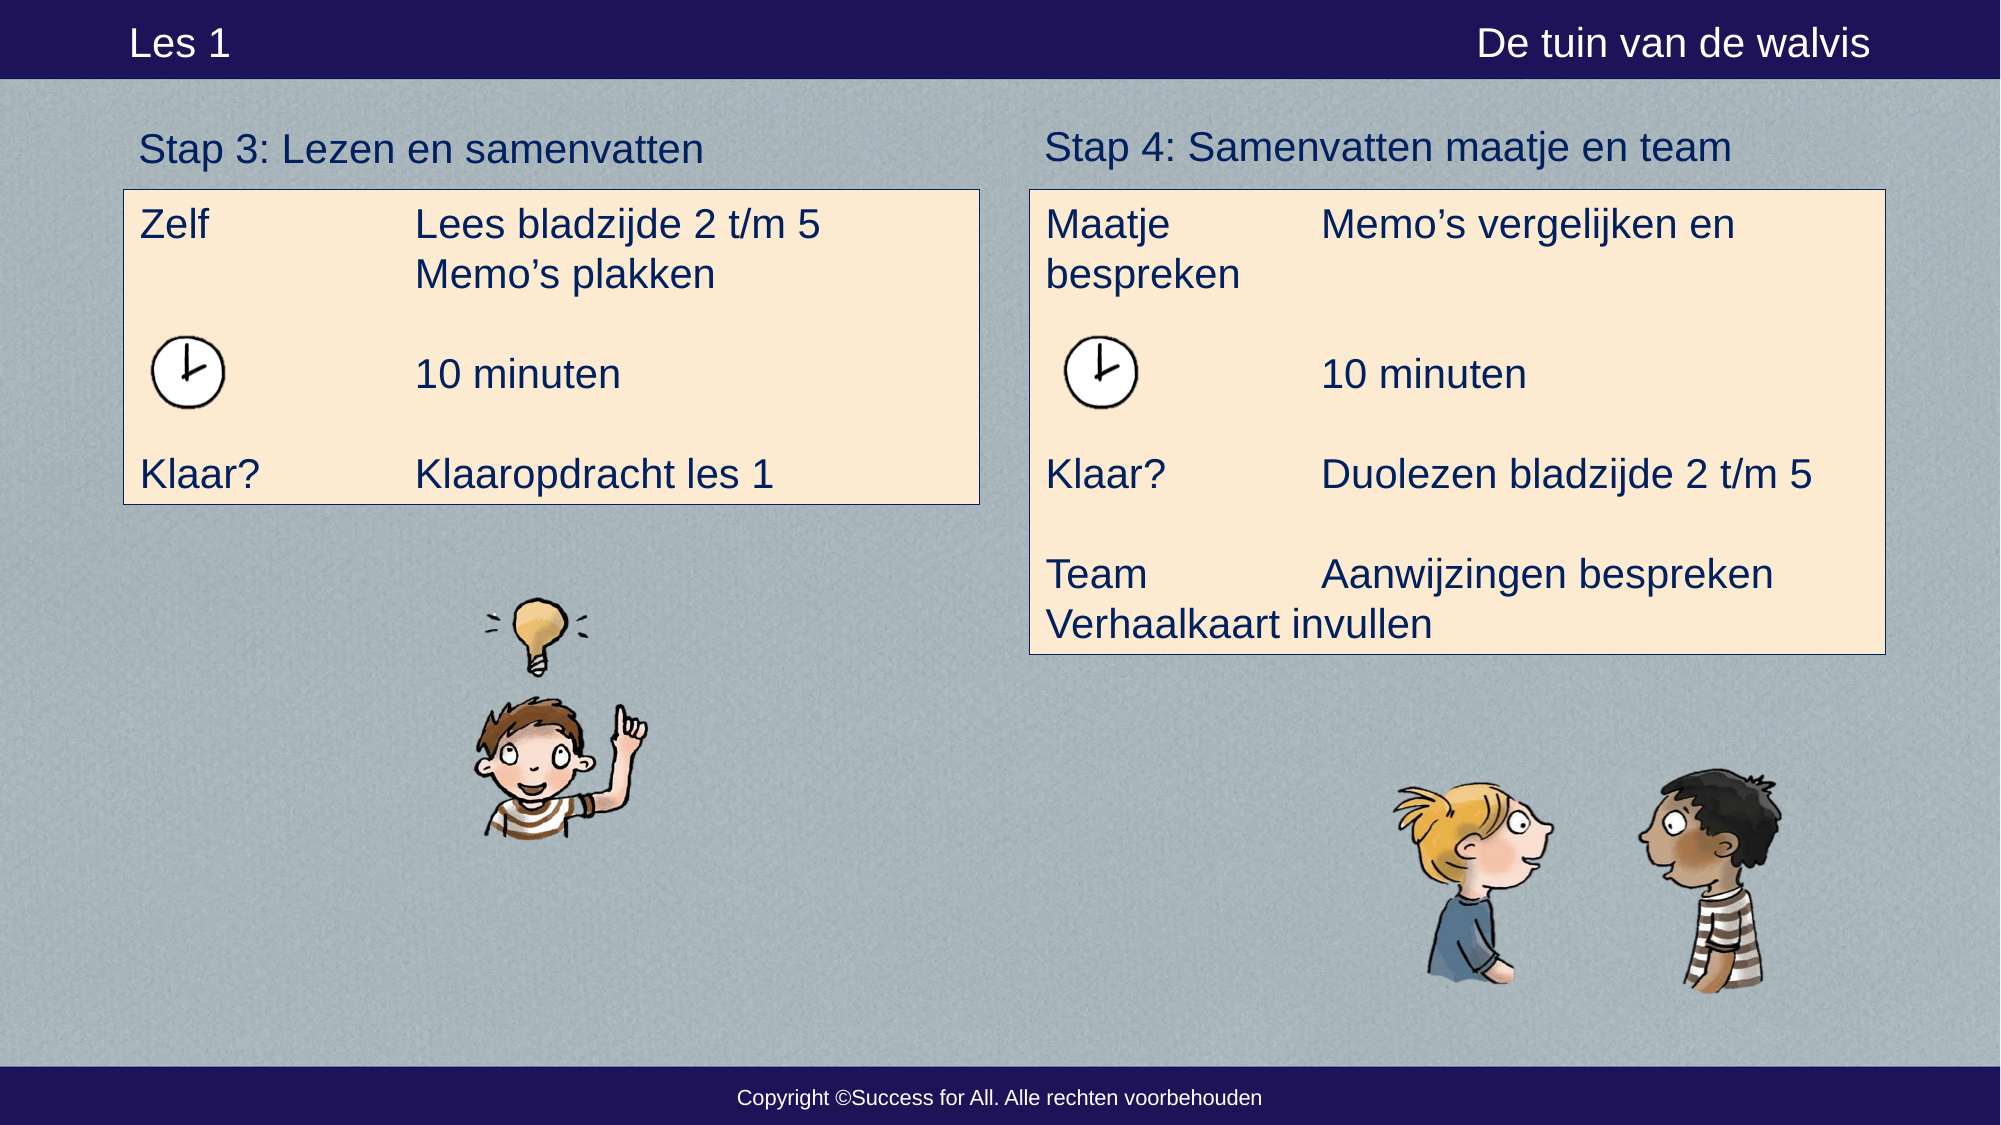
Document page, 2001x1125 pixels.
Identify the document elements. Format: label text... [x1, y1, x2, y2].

text_box Les 1 [114, 8, 354, 73]
text_box De tuin van de walvis [999, 8, 1886, 73]
text_box Maatje Memo’s vergelijken en bespreken 10 minuten Klaar? Duolezen bladzijde 2 t/m 5 Team Aanwijzingen bespreken Verhaalkaart invullen [1029, 189, 1886, 655]
picture [0, 0, 2001, 1125]
text_box Stap 3: Lezen en samenvatten [123, 114, 916, 180]
text_box Copyright ©Success for All. Alle rechten voorbehouden [0, 1076, 2000, 1125]
text_box Stap 4: Samenvatten maatje en team [1029, 112, 1822, 178]
text_box Zelf Lees bladzijde 2 t/m 5 Memo’s plakken 10 minuten Klaar? Klaaropdracht les 1 [123, 189, 980, 505]
